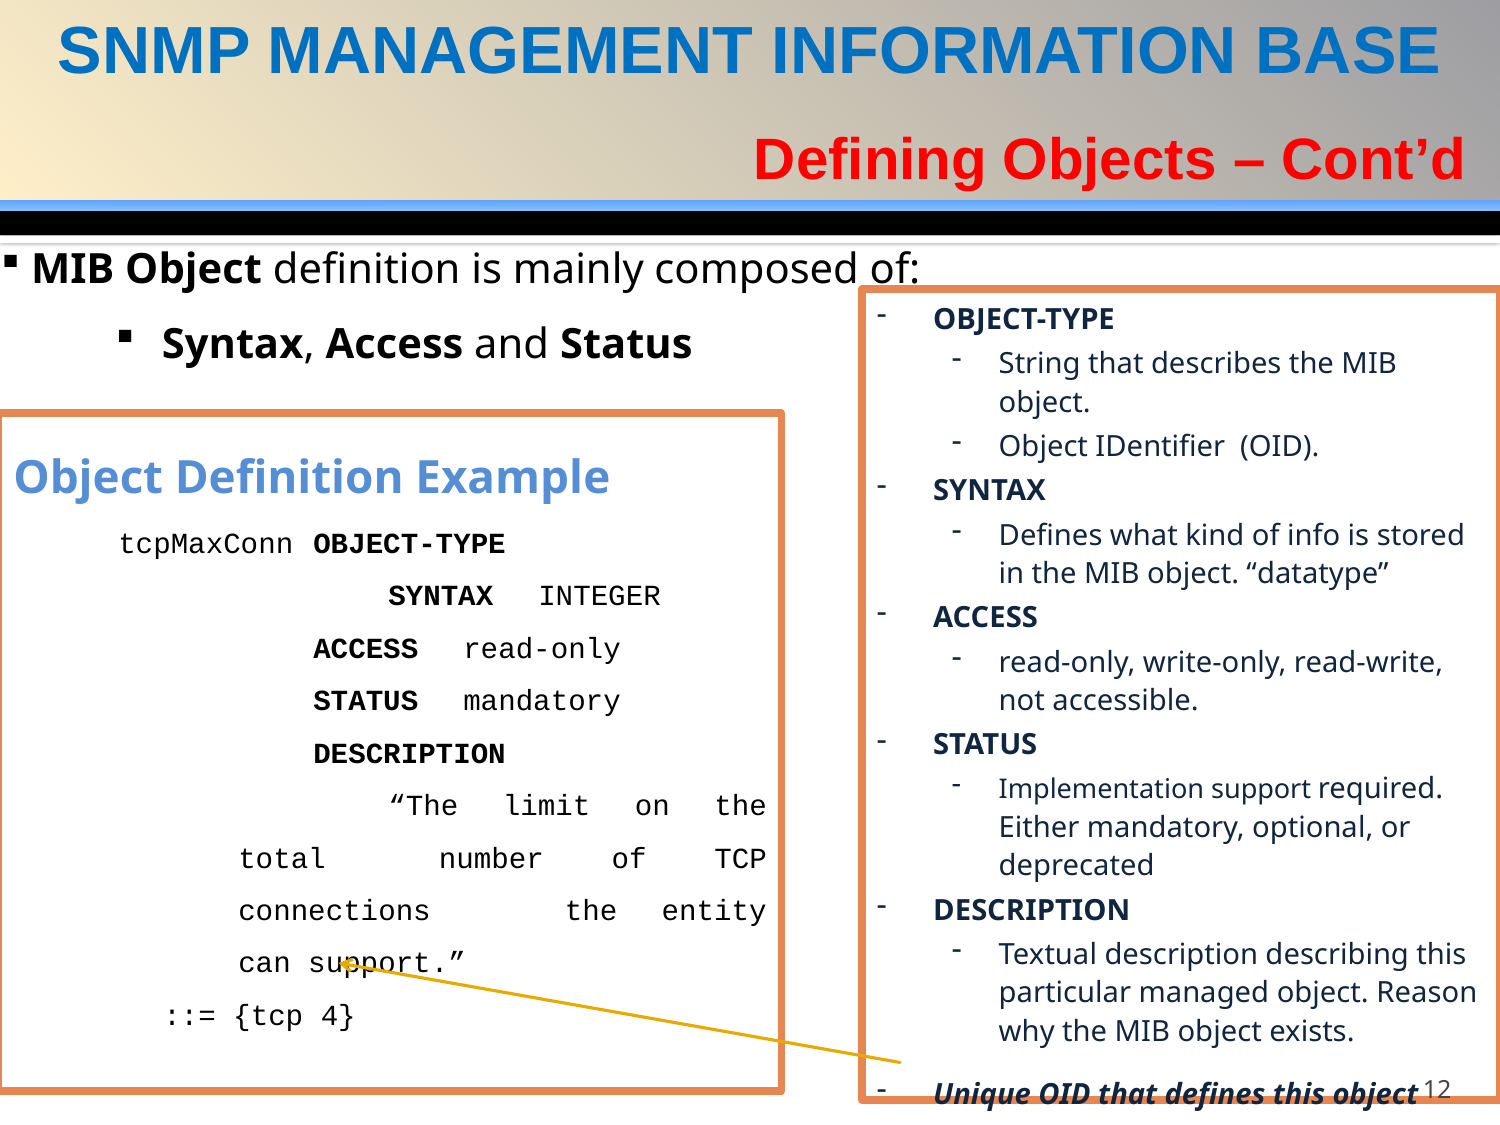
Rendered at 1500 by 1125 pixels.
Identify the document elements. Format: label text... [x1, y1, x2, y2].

text_box Defining Objects – Cont’d [210, 113, 1482, 199]
text_box MIB Object definition is mainly composed of: Syntax, Access and Status [0, 209, 1453, 374]
text_box SNMP MANAGEMENT INFORMATION BASE [0, 0, 1500, 95]
text_box OBJECT-TYPE String that describes the MIB object. Object IDentifier (OID). SYNTAX Defines what kind of info is stored in the MIB object. “datatype” ACCESS read-only, write-only, read-write, not accessible. STATUS Implementation support required. Either mandatory, optional, or deprecated DESCRIPTION Textual description describing this particular managed object. Reason why the MIB object exists. Unique OID that defines this object [858, 285, 1500, 1104]
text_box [338, 962, 900, 1063]
slide_number 12 [1345, 1062, 1467, 1108]
picture [0, 1032, 681, 1124]
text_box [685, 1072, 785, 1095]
text_box Object Definition Example tcpMaxConn OBJECT-TYPE SYNTAX INTEGER ACCESS read-only STATUS mandatory DESCRIPTION “The limit on the total number of TCP connections the entity can support.” ::= {tcp 4} [0, 409, 785, 1032]
